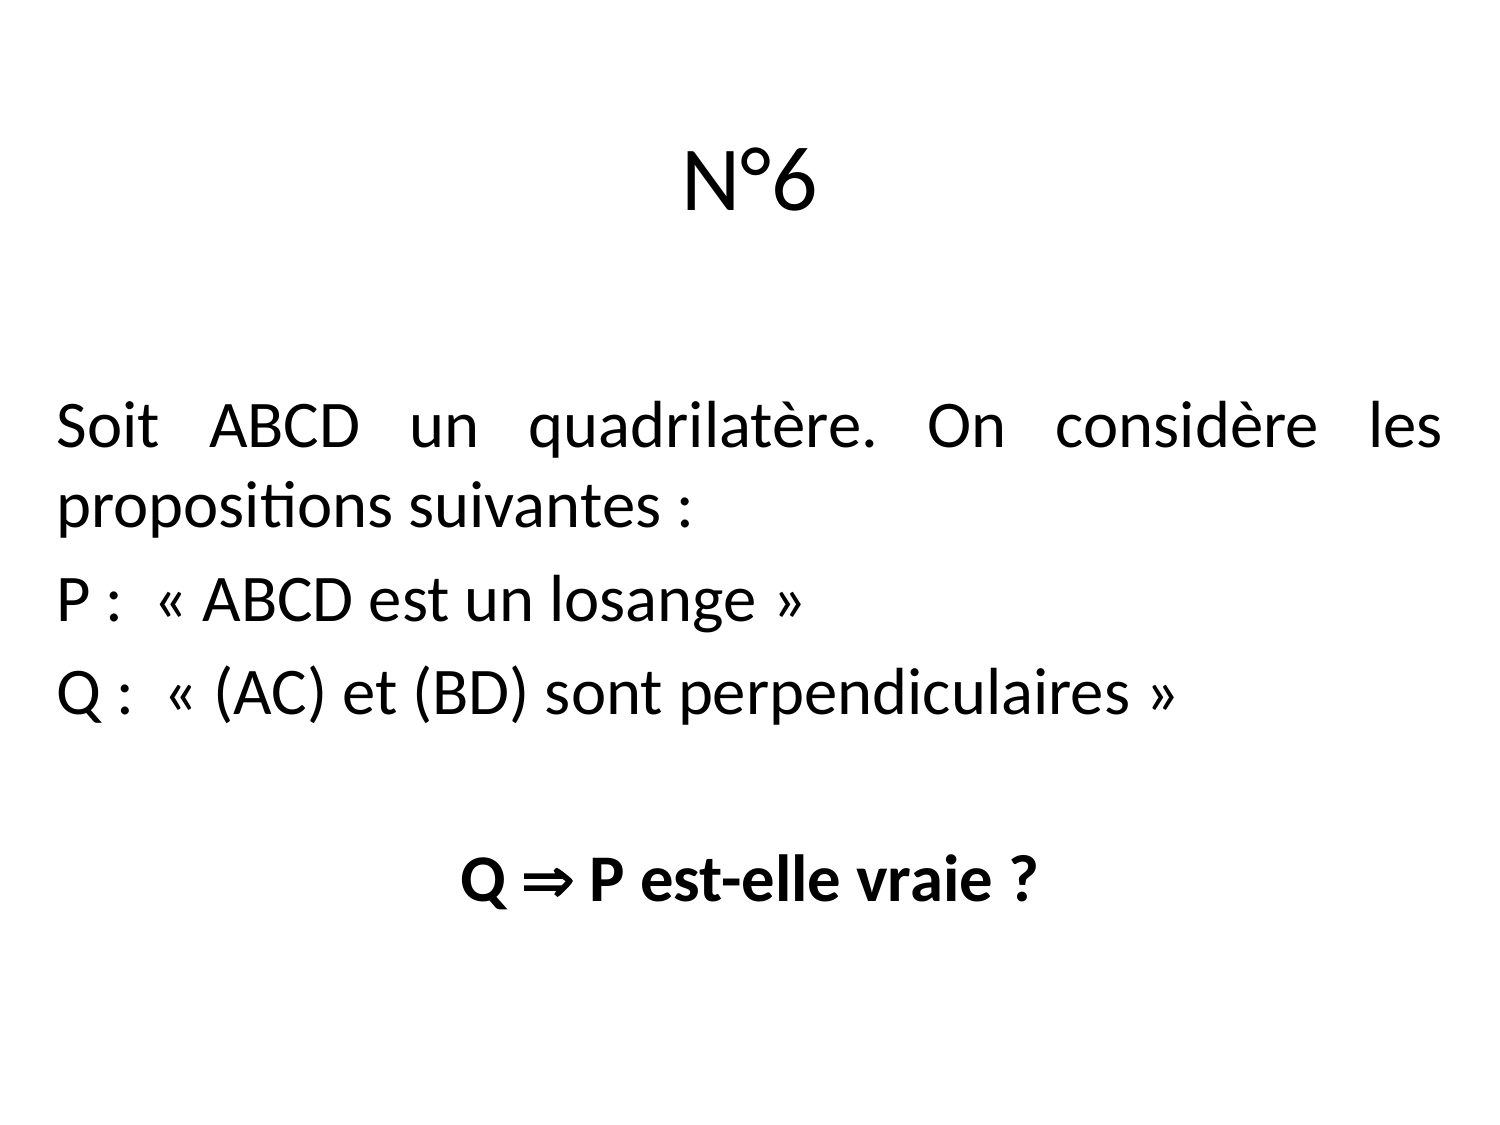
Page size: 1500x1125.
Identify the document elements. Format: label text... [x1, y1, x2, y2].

text_box N°6 [0, 104, 1500, 244]
list Soit ABCD un quadrilatère. On considère les propositions suivantes : P : « ABCD est un losange » Q : « (AC) et (BD) sont perpendiculaires » Q  P est-elle vraie ? [41, 373, 1459, 969]
